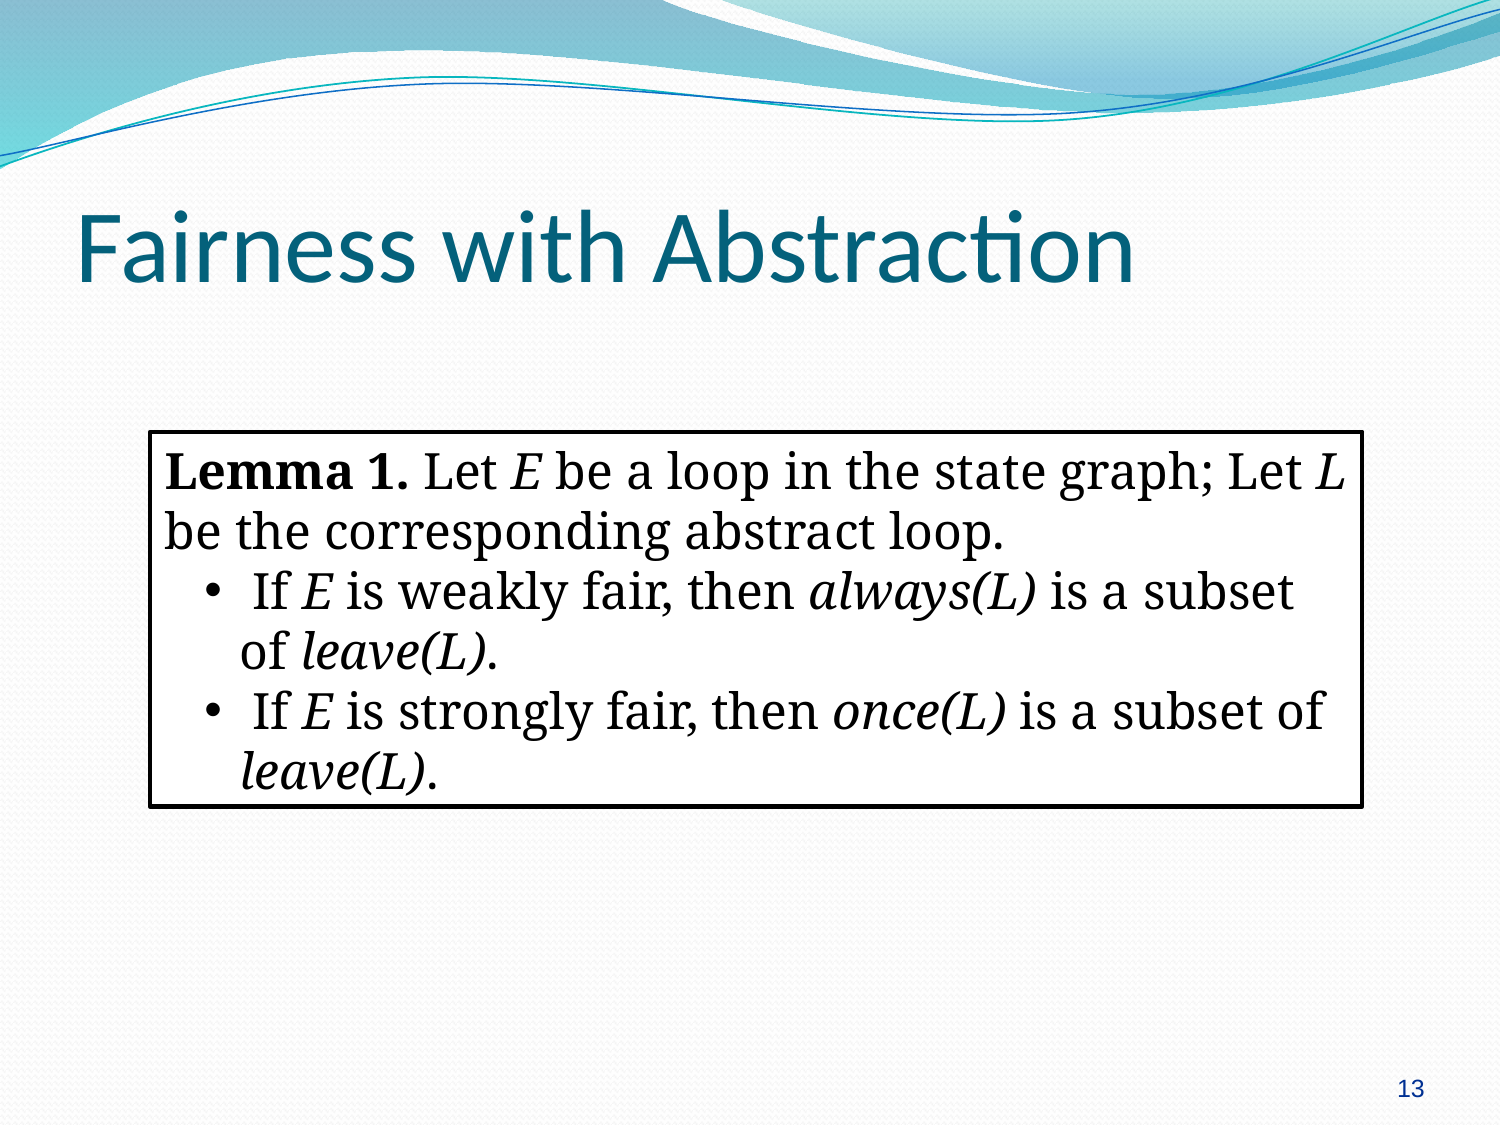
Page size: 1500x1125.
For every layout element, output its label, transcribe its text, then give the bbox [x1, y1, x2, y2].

slide_number 13 [1299, 1042, 1425, 1103]
title Fairness with Abstraction [74, 115, 1426, 304]
text_box Lemma 1. Let E be a loop in the state graph; Let L be the corresponding abstract loop. If E is weakly fair, then always(L) is a subset of leave(L). If E is strongly fair, then once(L) is a subset of leave(L). [148, 430, 1364, 809]
